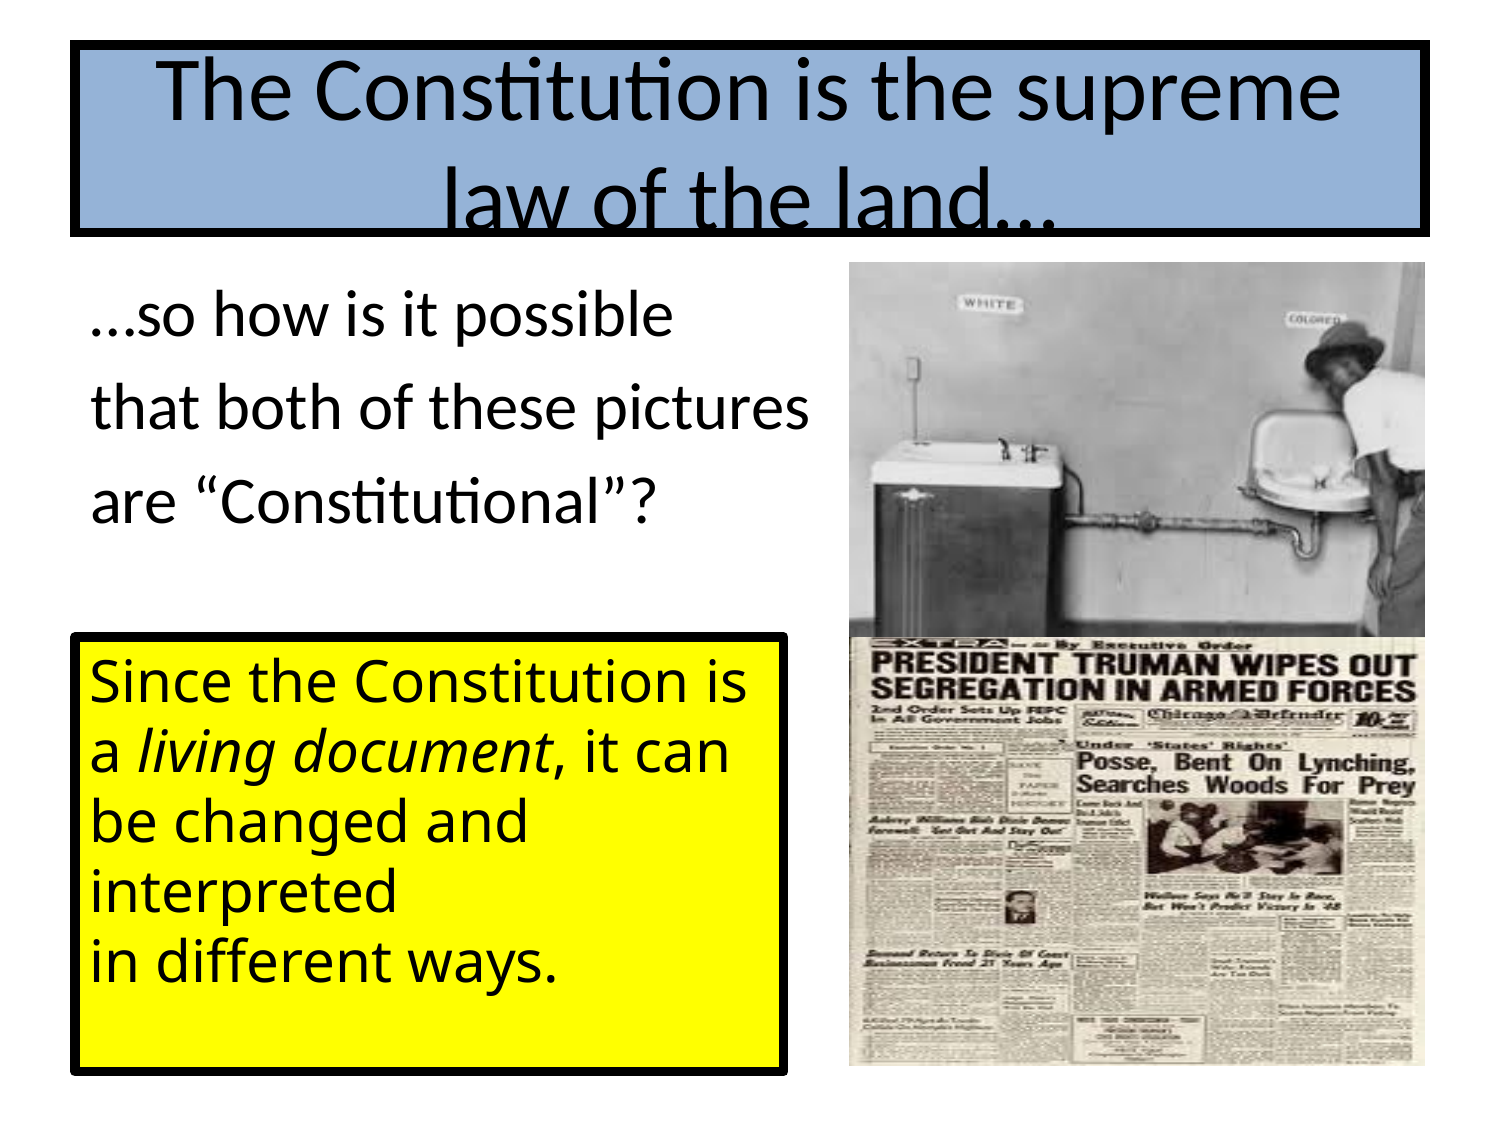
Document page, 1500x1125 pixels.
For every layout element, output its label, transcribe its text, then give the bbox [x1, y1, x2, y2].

text_box Since the Constitution is a living document, it can be changed and interpreted in different ways. [74, 636, 784, 1072]
list …so how is it possible that both of these pictures are “Constitutional”? [74, 262, 846, 567]
picture [848, 262, 1426, 1066]
title The Constitution is the supreme law of the land… [74, 44, 1426, 233]
